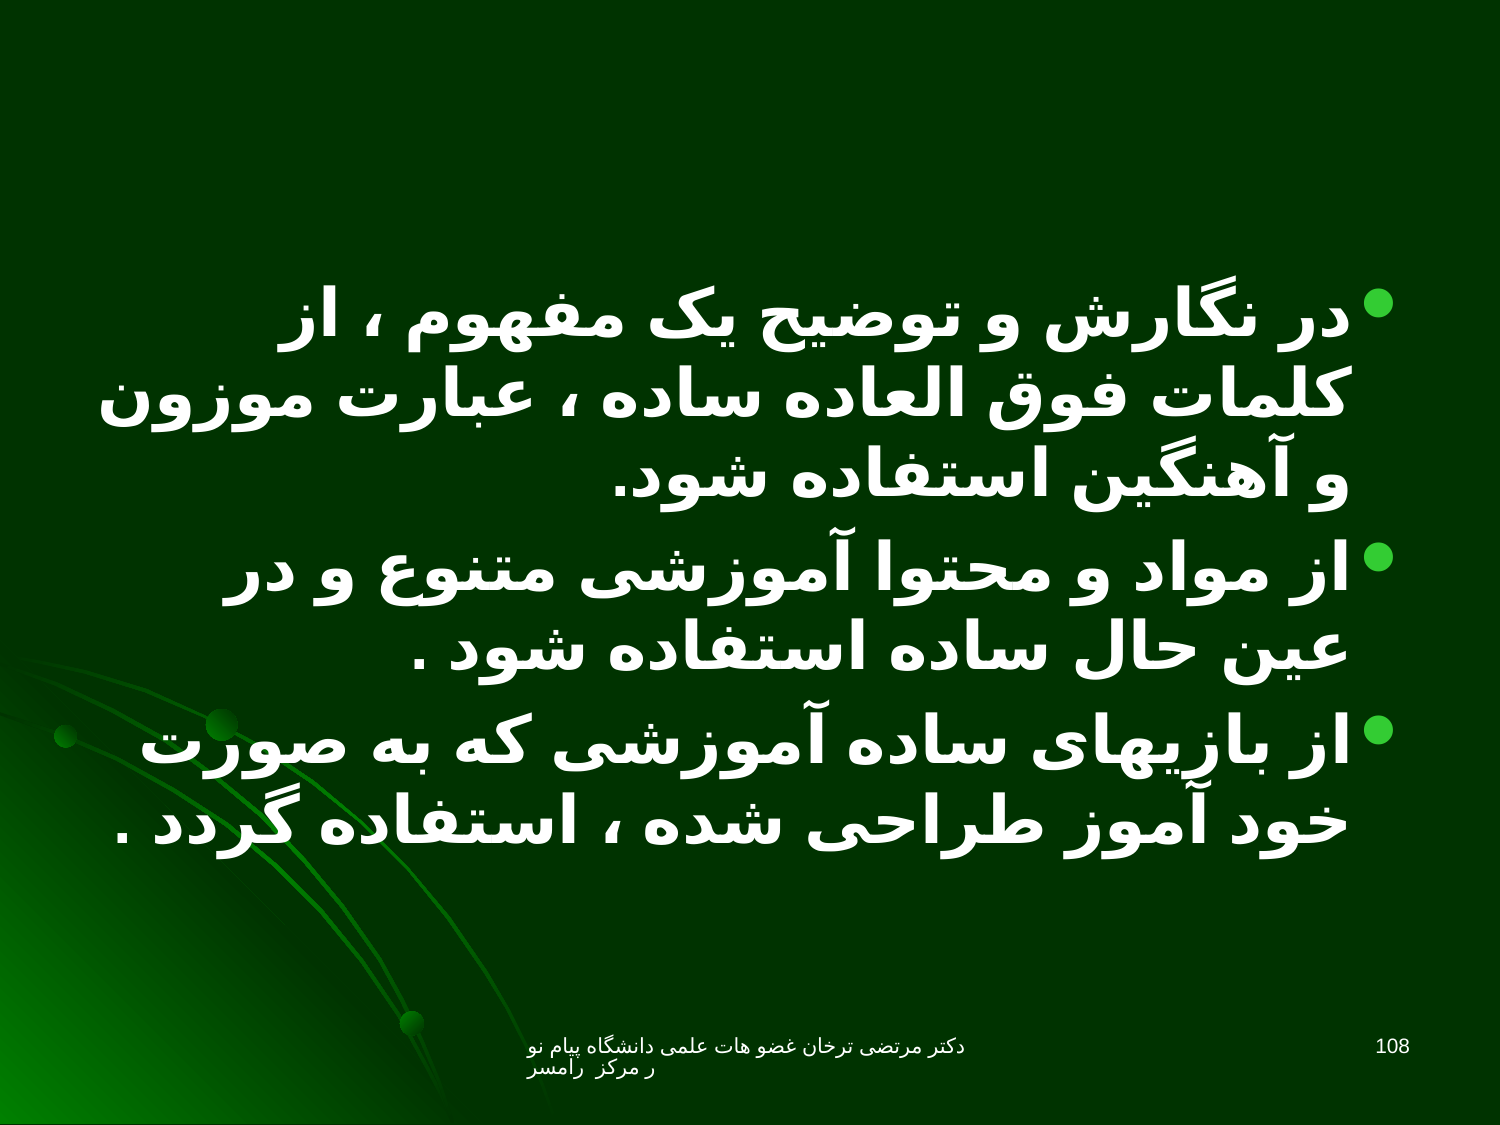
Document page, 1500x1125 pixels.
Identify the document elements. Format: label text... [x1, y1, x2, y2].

slide_number 108 [1074, 1024, 1426, 1101]
list در نگارش و توضیح یک مفهوم ، از کلمات فوق العاده ساده ، عبارت موزون و آهنگین استفاده شود. از مواد و محتوا آموزشی متنوع و در عین حال ساده استفاده شود . از بازیهای ساده آموزشی که به صورت خود آموز طراحی شده ، استفاده گردد . [74, 262, 1426, 1006]
footer دکتر مرتضی ترخان غضو هات علمی دانشگاه پیام نور مرکز رامسر [512, 1024, 988, 1101]
